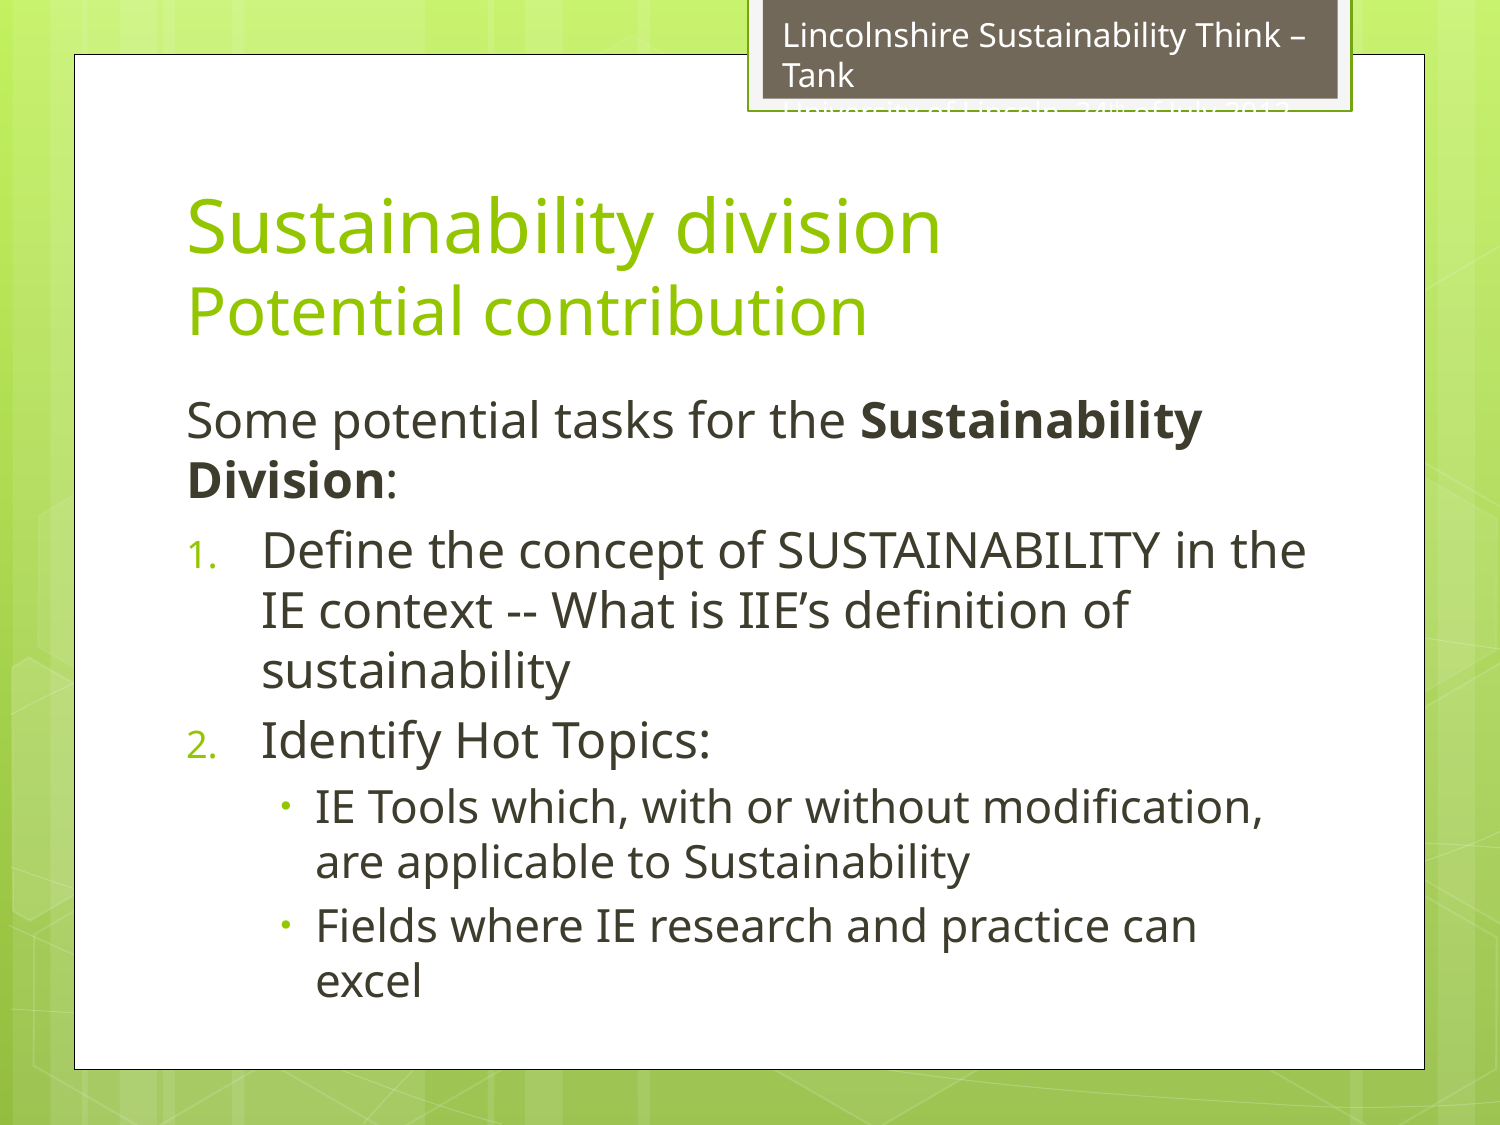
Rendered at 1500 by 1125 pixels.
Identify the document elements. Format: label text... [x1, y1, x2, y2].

title Sustainability division Potential contribution [170, 168, 1324, 357]
list Some potential tasks for the Sustainability Division: Define the concept of SUSTAINABILITY in the IE context -- What is IIE’s definition of sustainability Identify Hot Topics: IE Tools which, with or without modification, are applicable to Sustainability Fields where IE research and practice can excel [170, 380, 1326, 918]
